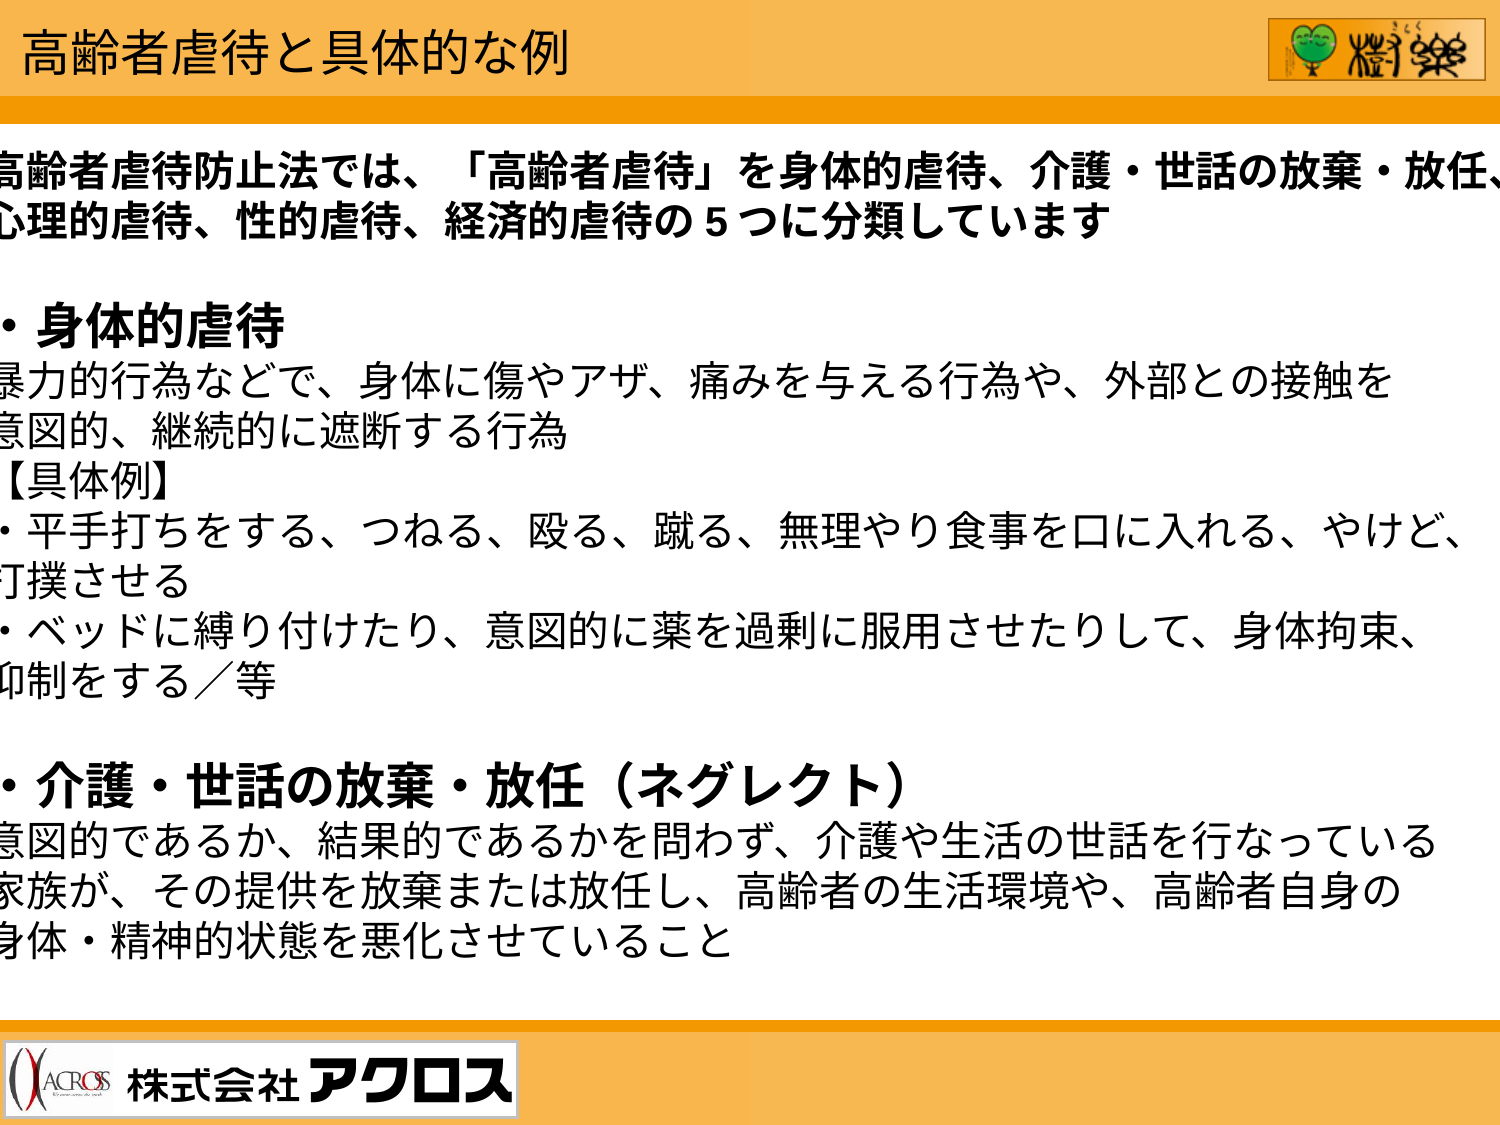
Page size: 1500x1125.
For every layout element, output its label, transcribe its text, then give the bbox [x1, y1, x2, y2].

text_box 高齢者虐待と具体的な例 [5, 14, 1223, 89]
text_box 高齢者虐待防止法では、「高齢者虐待」を身体的虐待、介護・世話の放棄・放任、 心理的虐待、性的虐待、経済的虐待の5つに分類しています ・身体的虐待 暴力的行為などで、身体に傷やアザ、痛みを与える行為や、外部との接触を 意図的、継続的に遮断する行為 【具体例】 ・平手打ちをする、つねる、殴る、蹴る、無理やり食事を口に入れる、やけど、 打撲させる ・ベッドに縛り付けたり、意図的に薬を過剰に服用させたりして、身体拘束、 抑制をする／等 ・介護・世話の放棄・放任（ネグレクト） 意図的であるか、結果的であるかを問わず、介護や生活の世話を行なっている 家族が、その提供を放棄または放任し、高齢者の生活環境や、高齢者自身の 身体・精神的状態を悪化させていること [0, 137, 1500, 973]
picture [0, 1020, 1500, 1125]
picture [0, 0, 1500, 124]
